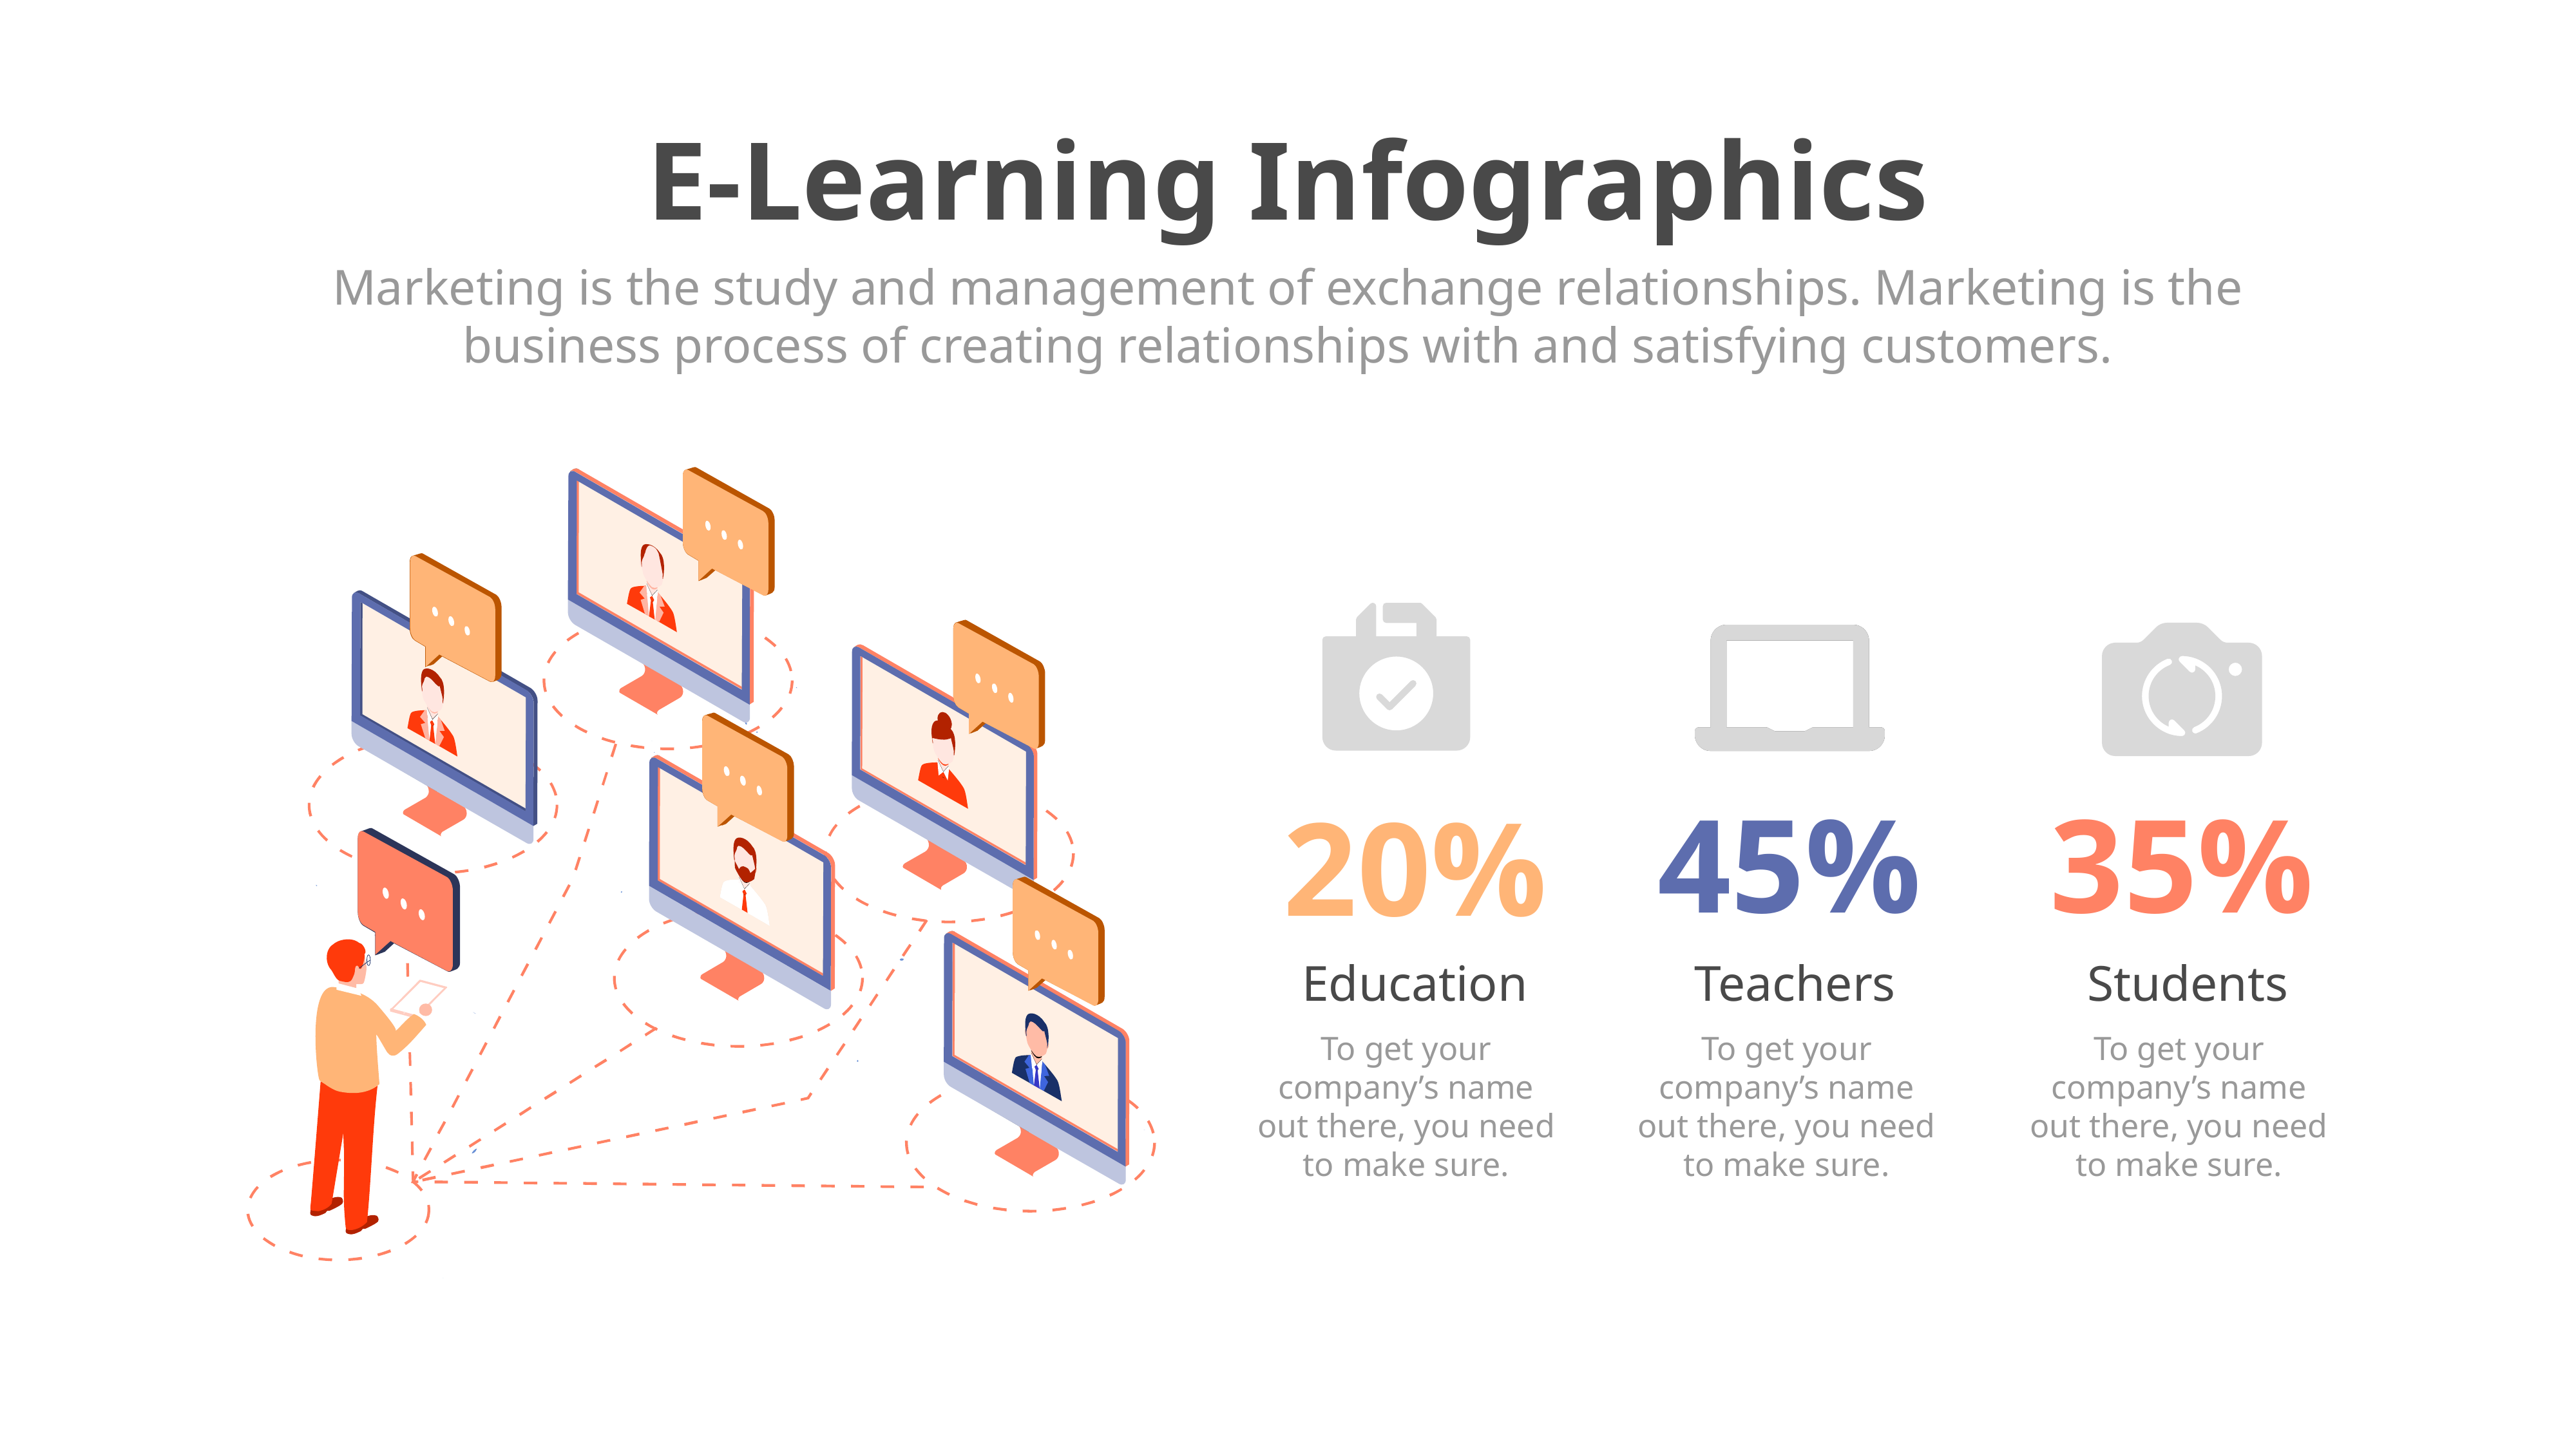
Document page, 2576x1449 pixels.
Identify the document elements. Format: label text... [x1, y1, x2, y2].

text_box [281, 108, 2295, 379]
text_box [2101, 609, 2262, 770]
text_box 35% [2019, 779, 2345, 943]
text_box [1243, 948, 1572, 1150]
text_box 45% [1627, 779, 1953, 943]
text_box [246, 466, 1156, 1279]
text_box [1322, 602, 1471, 751]
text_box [1623, 948, 1953, 1150]
text_box 20% [1252, 782, 1579, 947]
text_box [2016, 948, 2345, 1150]
picture [1695, 592, 1885, 782]
